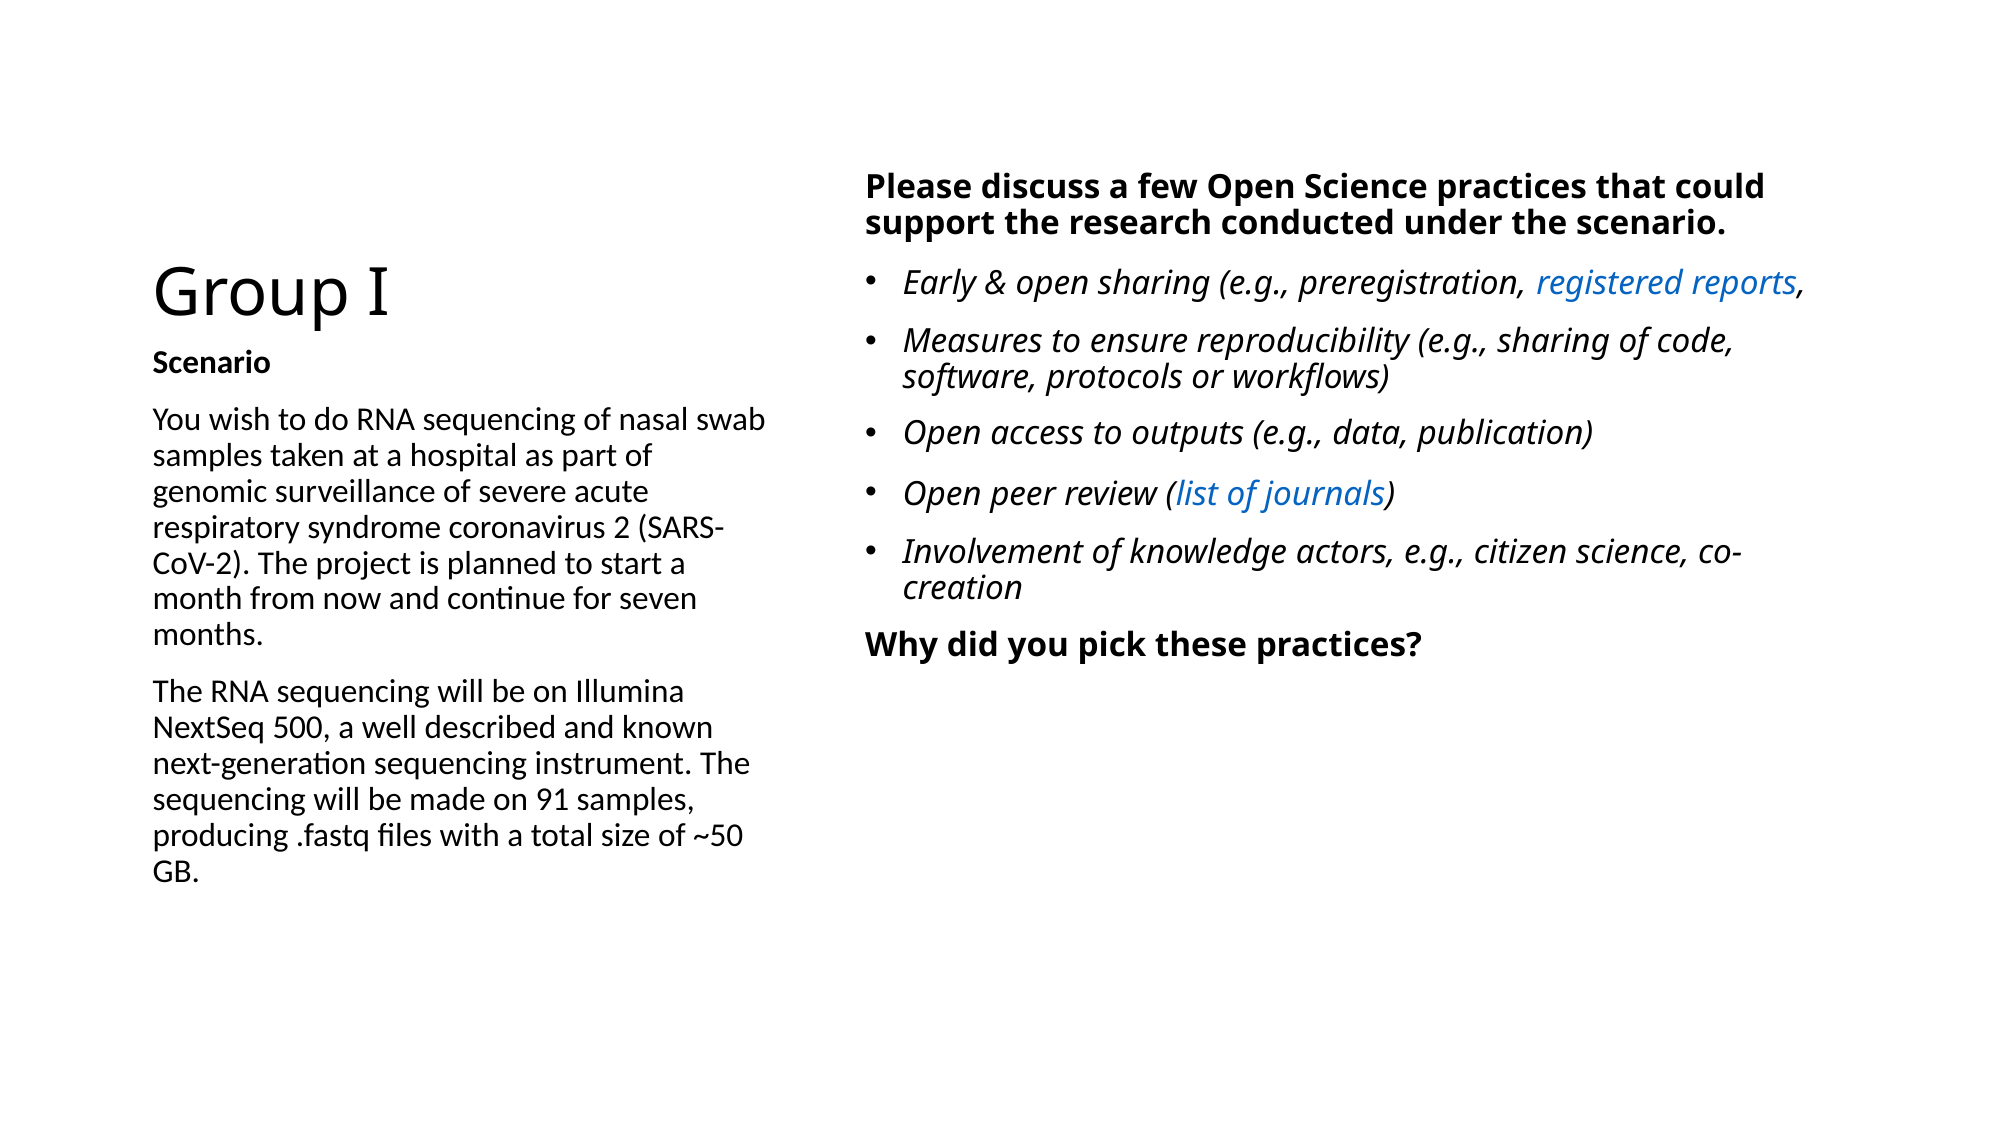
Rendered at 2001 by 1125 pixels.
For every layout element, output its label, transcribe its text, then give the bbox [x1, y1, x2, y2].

list Scenario You wish to do RNA sequencing of nasal swab samples taken at a hospital as part of genomic surveillance of severe acute respiratory syndrome coronavirus 2 (SARS-CoV-2). The project is planned to start a month from now and continue for seven months. The RNA sequencing will be on Illumina NextSeq 500, a well described and known next-generation sequencing instrument. The sequencing will be made on 91 samples, producing .fastq files with a total size of ~50 GB. [137, 337, 783, 963]
list Please discuss a few Open Science practices that could support the research conducted under the scenario. Early & open sharing (e.g., preregistration, registered reports, Measures to ensure reproducibility (e.g., sharing of code, software, protocols or workflows) Open access to outputs (e.g., data, publication) Open peer review (list of journals) Involvement of knowledge actors, e.g., citizen science, co-creation Why did you pick these practices? [850, 161, 1863, 962]
title Group I [137, 75, 783, 337]
